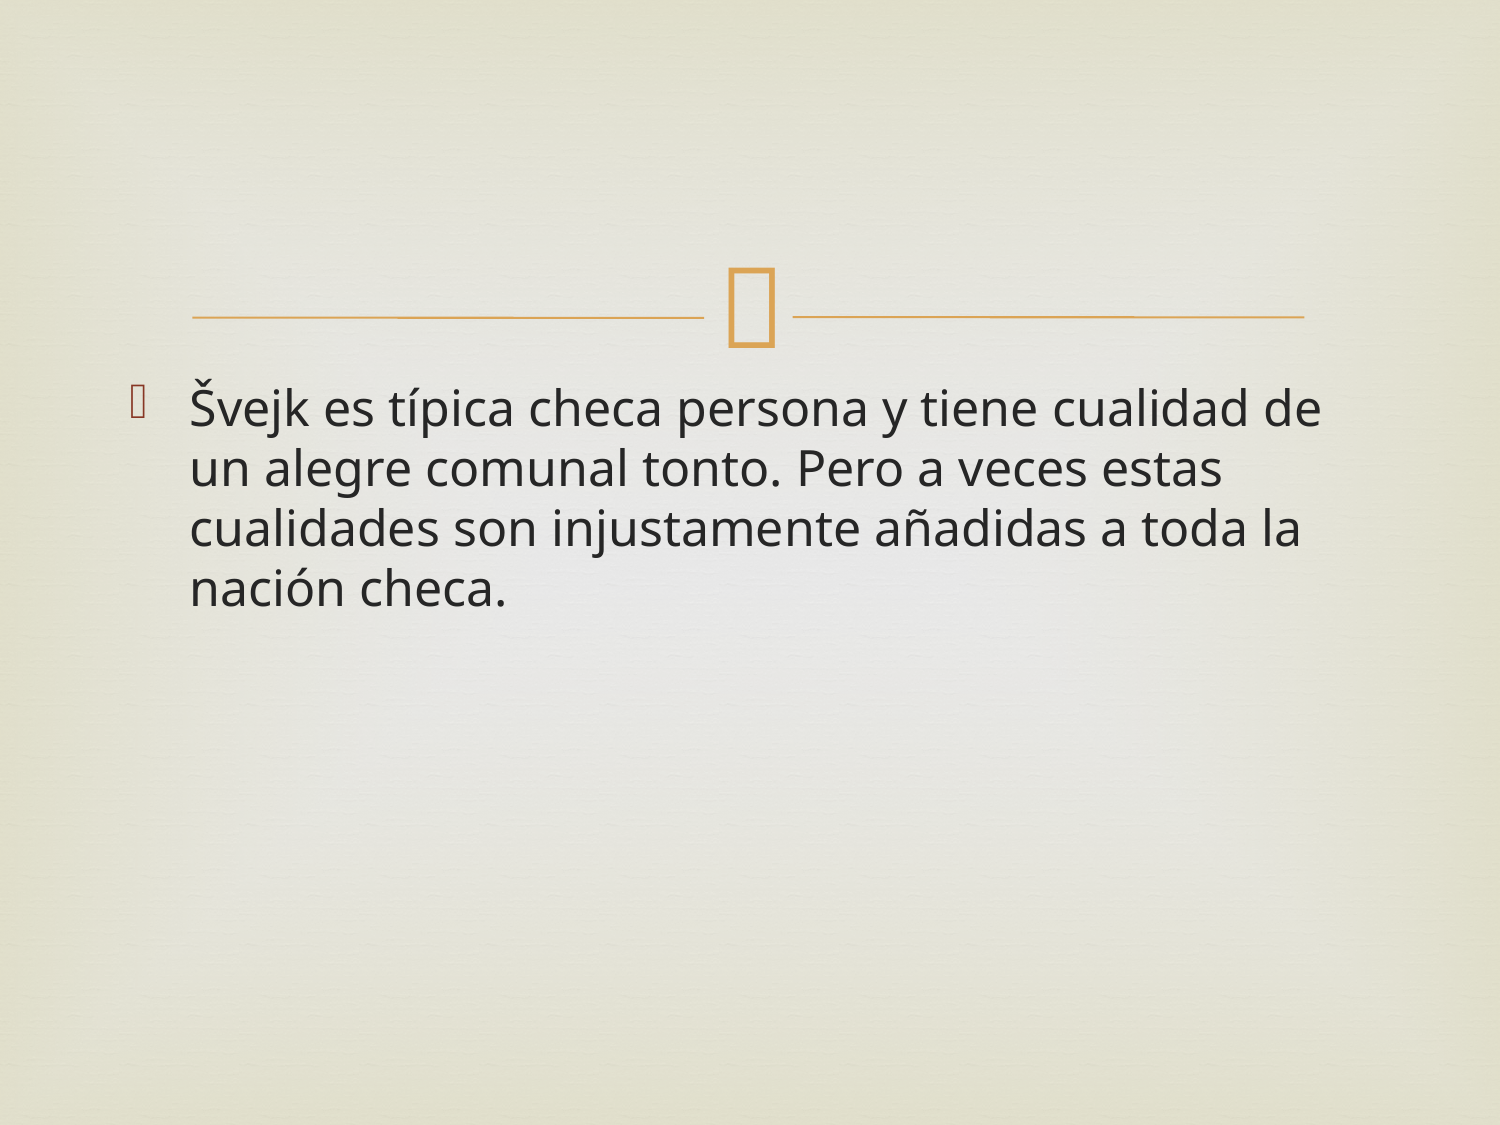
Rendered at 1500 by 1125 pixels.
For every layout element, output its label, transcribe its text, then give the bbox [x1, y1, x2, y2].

list Švejk es típica checa persona y tiene cualidad de un alegre comunal tonto. Pero a veces estas cualidades son injustamente añadidas a toda la nación checa. [114, 368, 1386, 1005]
